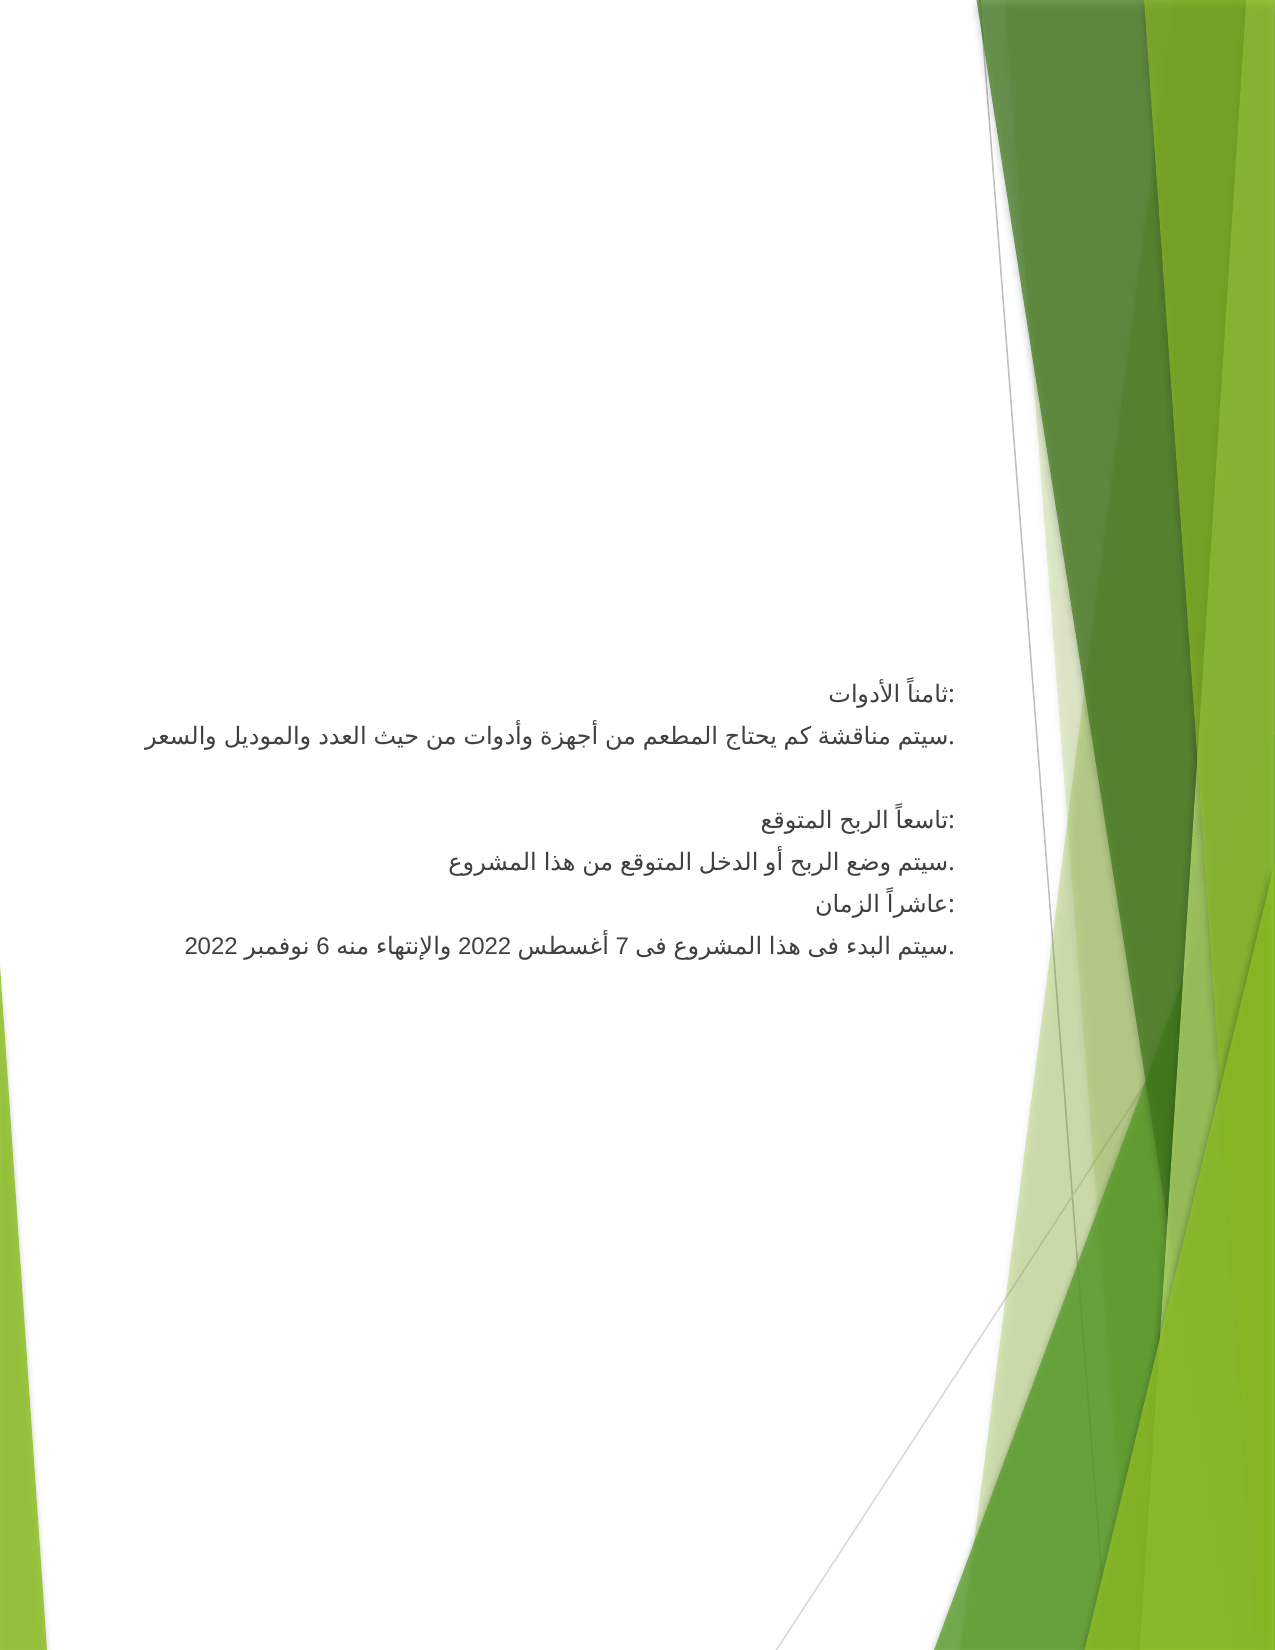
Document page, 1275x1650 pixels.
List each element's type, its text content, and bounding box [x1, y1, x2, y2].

list ثامناً الأدوات: سيتم مناقشة كم يحتاج المطعم من أجهزة وأدوات من حيث العدد والموديل والسعر. تاسعاً الربح المتوقع: سيتم وضع الربح أو الدخل المتوقع من هذا المشروع. عاشراً الزمان: سيتم البدء فى هذا المشروع فى 7 أغسطس 2022 والإنتهاء منه 6 نوفمبر 2022. [70, 498, 970, 1099]
